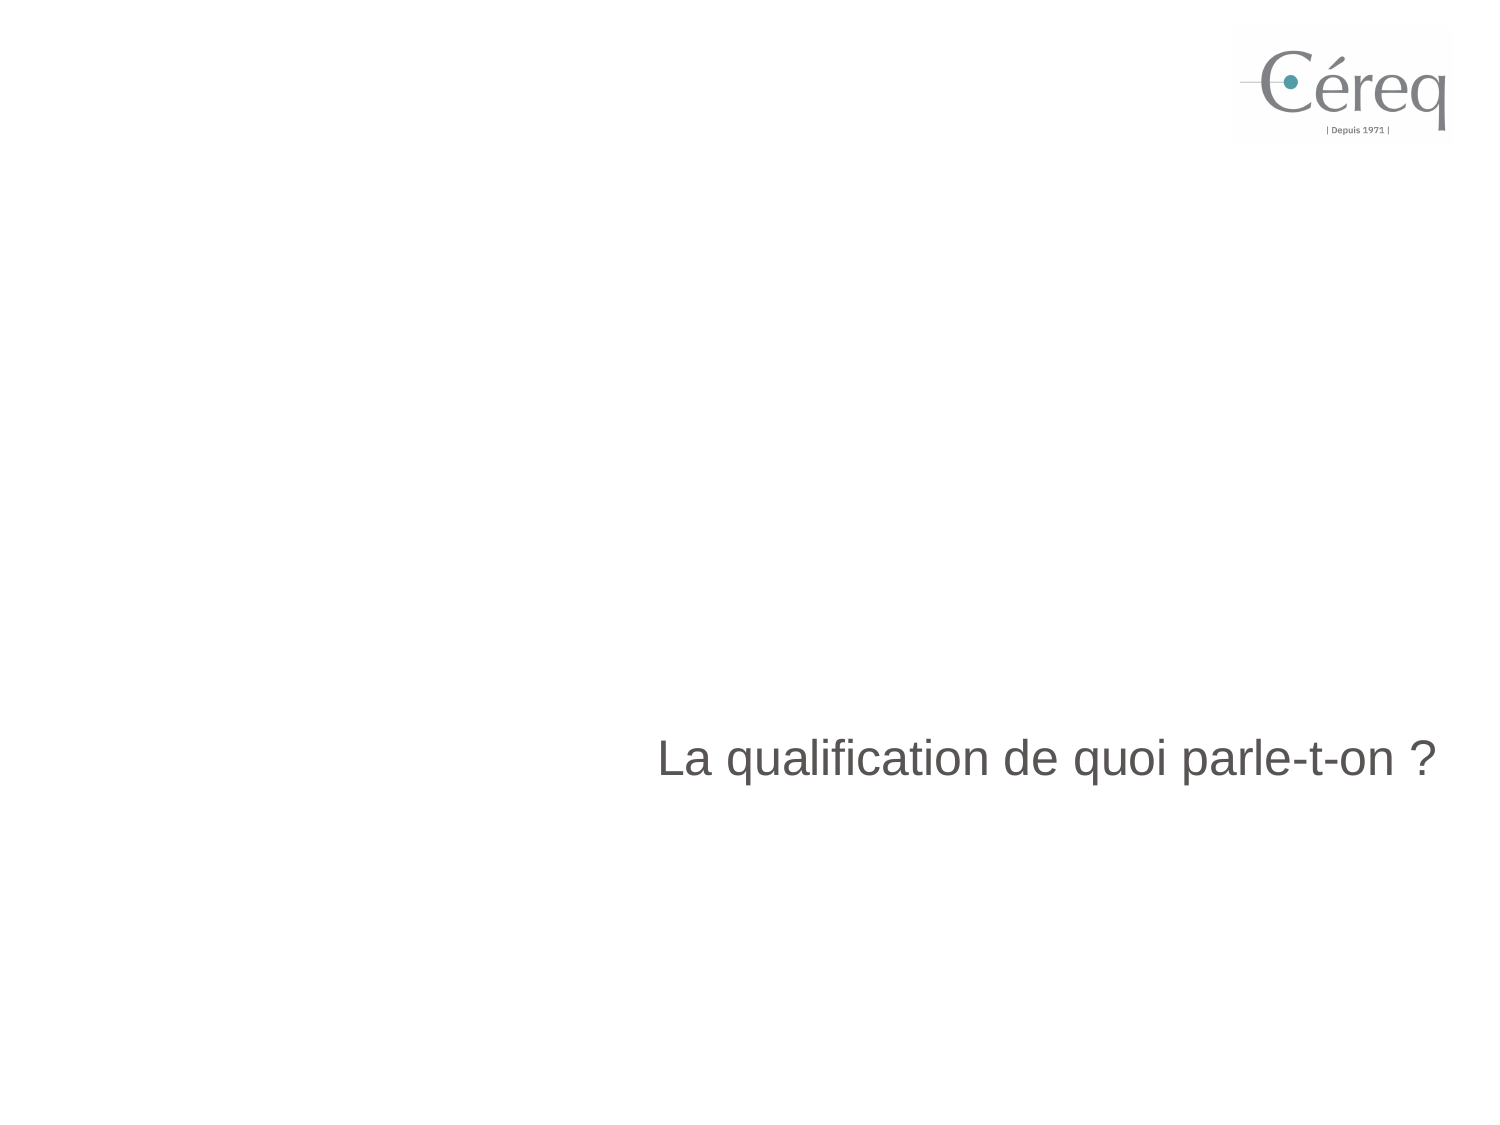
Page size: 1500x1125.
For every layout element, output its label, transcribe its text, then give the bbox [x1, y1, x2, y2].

picture [1234, 26, 1453, 143]
list La qualification de quoi parle-t-on ? [86, 724, 1453, 786]
